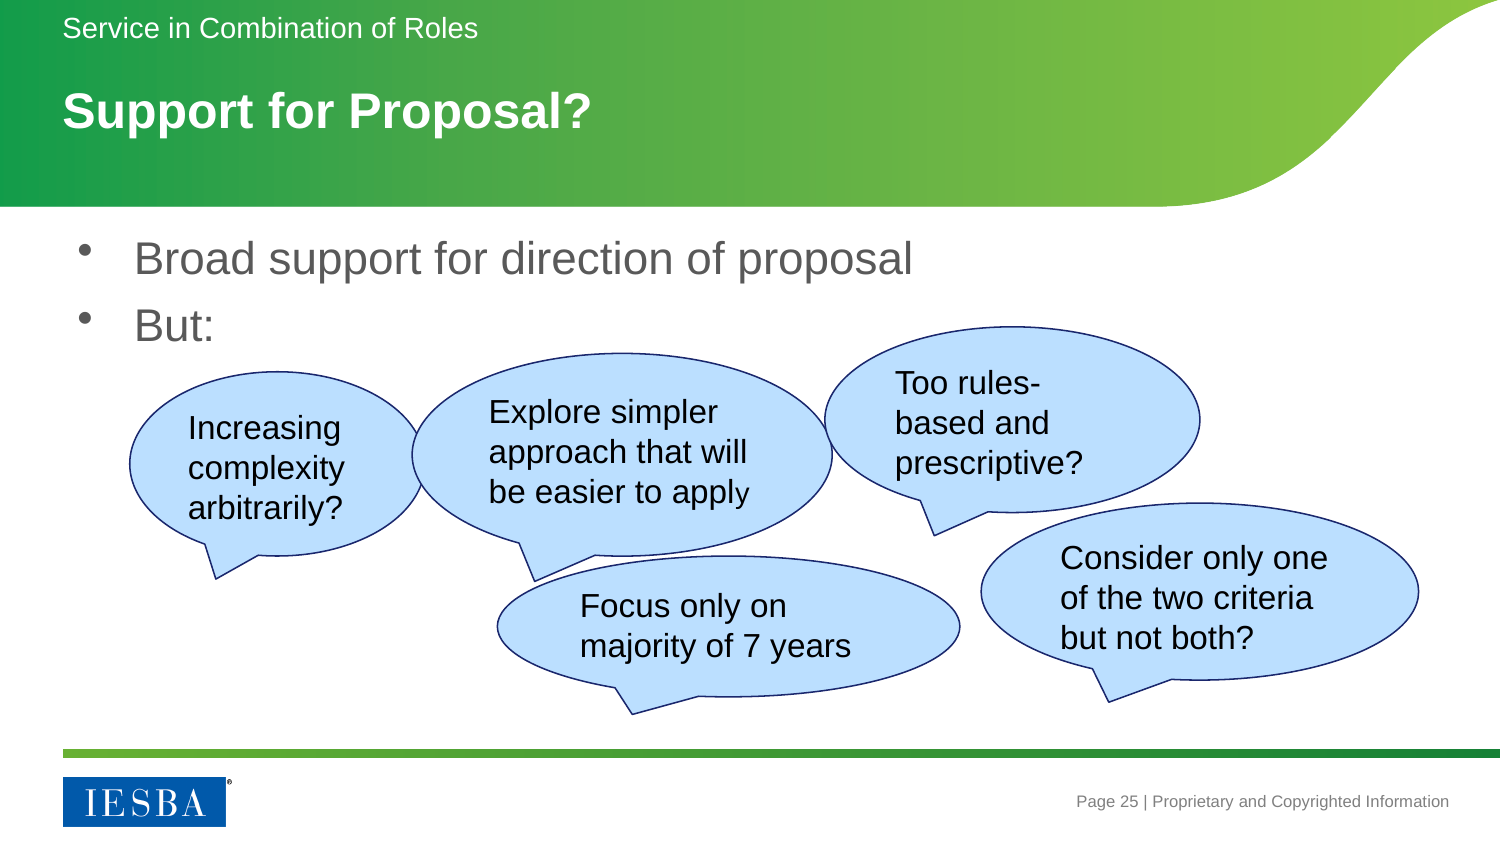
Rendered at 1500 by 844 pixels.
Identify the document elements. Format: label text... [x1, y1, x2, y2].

picture [63, 777, 232, 827]
text_box Focus only on majority of 7 years [497, 556, 960, 715]
text_box Too rules-based and prescriptive? [824, 326, 1200, 536]
list Broad support for direction of proposal But: [62, 220, 1475, 747]
text_box Explore simpler approach that will be easier to apply [412, 353, 833, 582]
text_box Consider only one of the two criteria but not both? [981, 503, 1419, 703]
subtitle Service in Combination of Roles [62, 9, 500, 38]
text_box Increasing complexity arbitrarily? [129, 371, 421, 580]
picture [0, 0, 1500, 207]
title Support for Proposal? [62, 75, 1300, 142]
